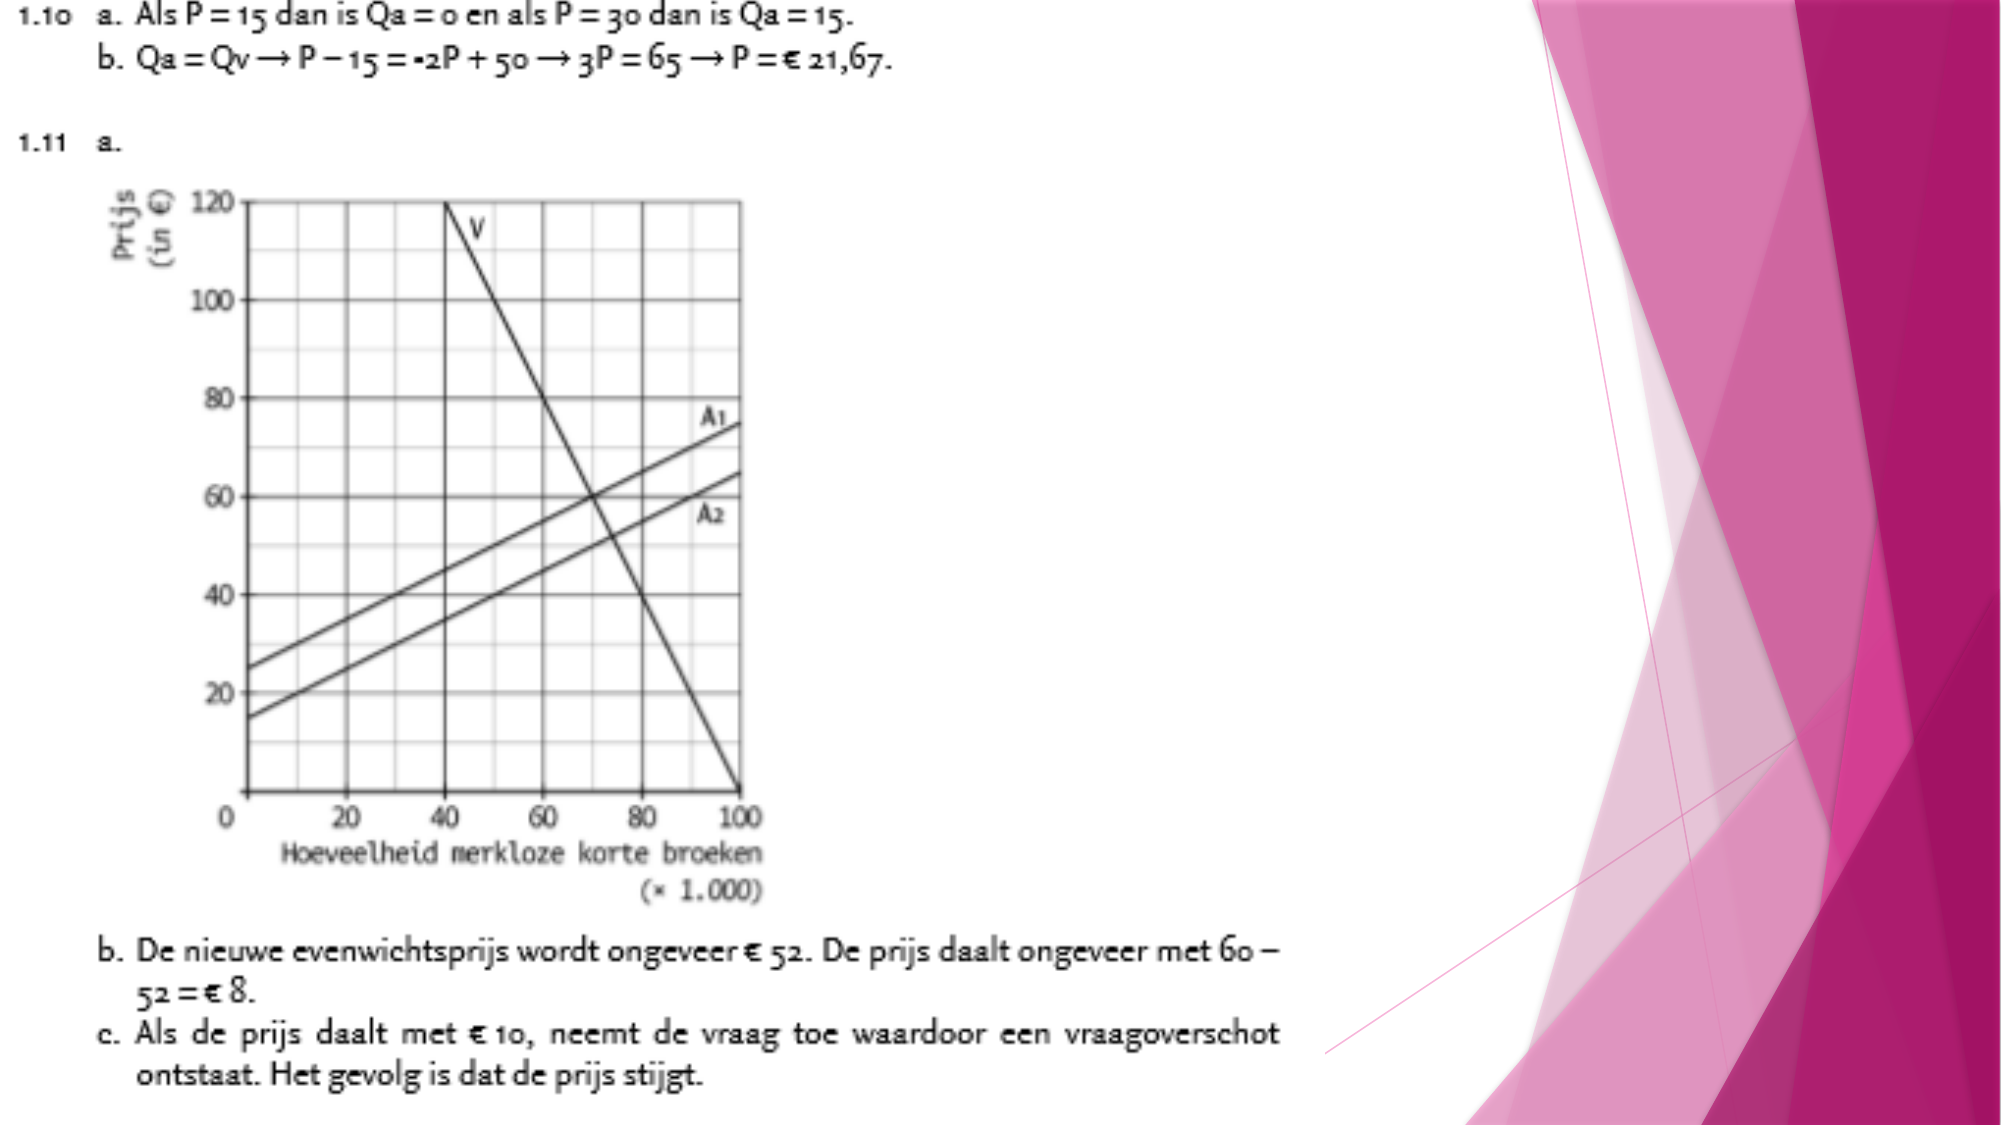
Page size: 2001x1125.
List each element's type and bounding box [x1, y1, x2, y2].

picture [0, 0, 1325, 1125]
